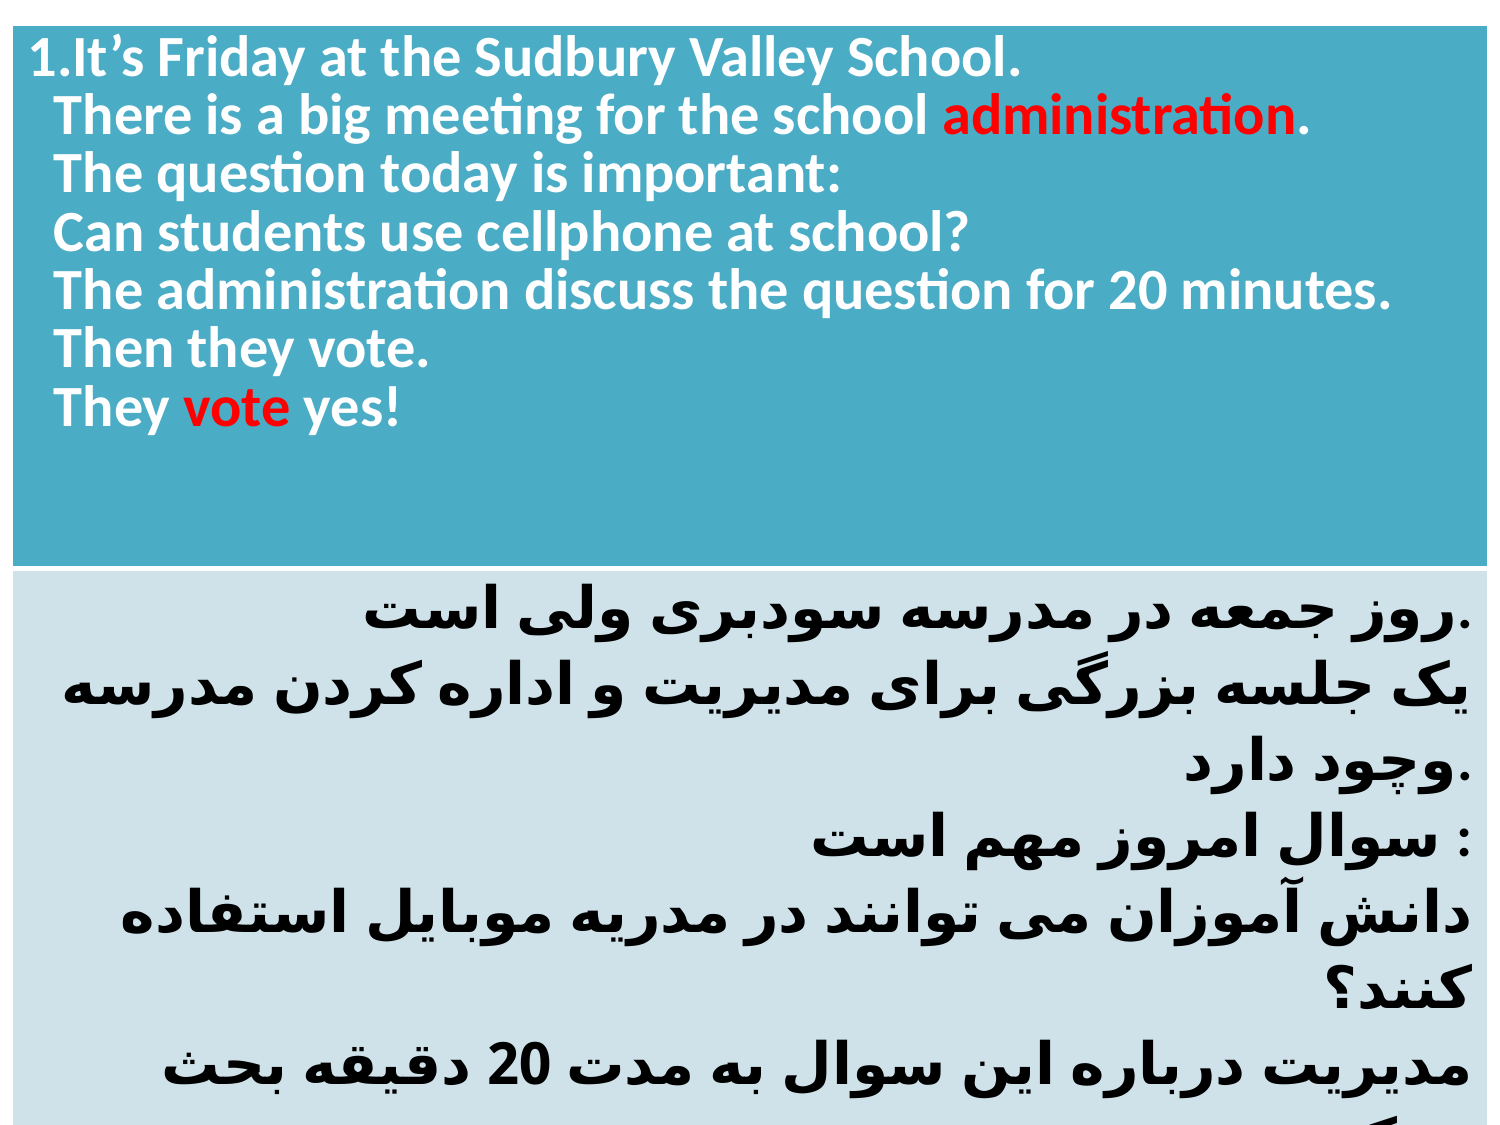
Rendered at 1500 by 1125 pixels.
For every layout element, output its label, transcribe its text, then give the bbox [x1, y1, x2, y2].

table_header 1.It’s Friday at the Sudbury Valley School. There is a big meeting for the school administration. The question today is important: Can students use cellphone at school? The administration discuss the question for 20 minutes. Then they vote. They vote yes! [13, 26, 1487, 566]
table_cell روز جمعه در مدرسه سودبری ولی است. یک جلسه بزرگی برای مدیریت و اداره کردن مدرسه وچود دارد. سوال امروز مهم است : دانش آموزان می توانند در مدریه موبایل استفاده کنند؟ مدیریت درباره این سوال به مدت 20 دقیقه بحث میکنند. سپس آن ها رای میگیرند. آن ها رای مثبت و یا بله میگیرند. [13, 571, 1487, 1125]
